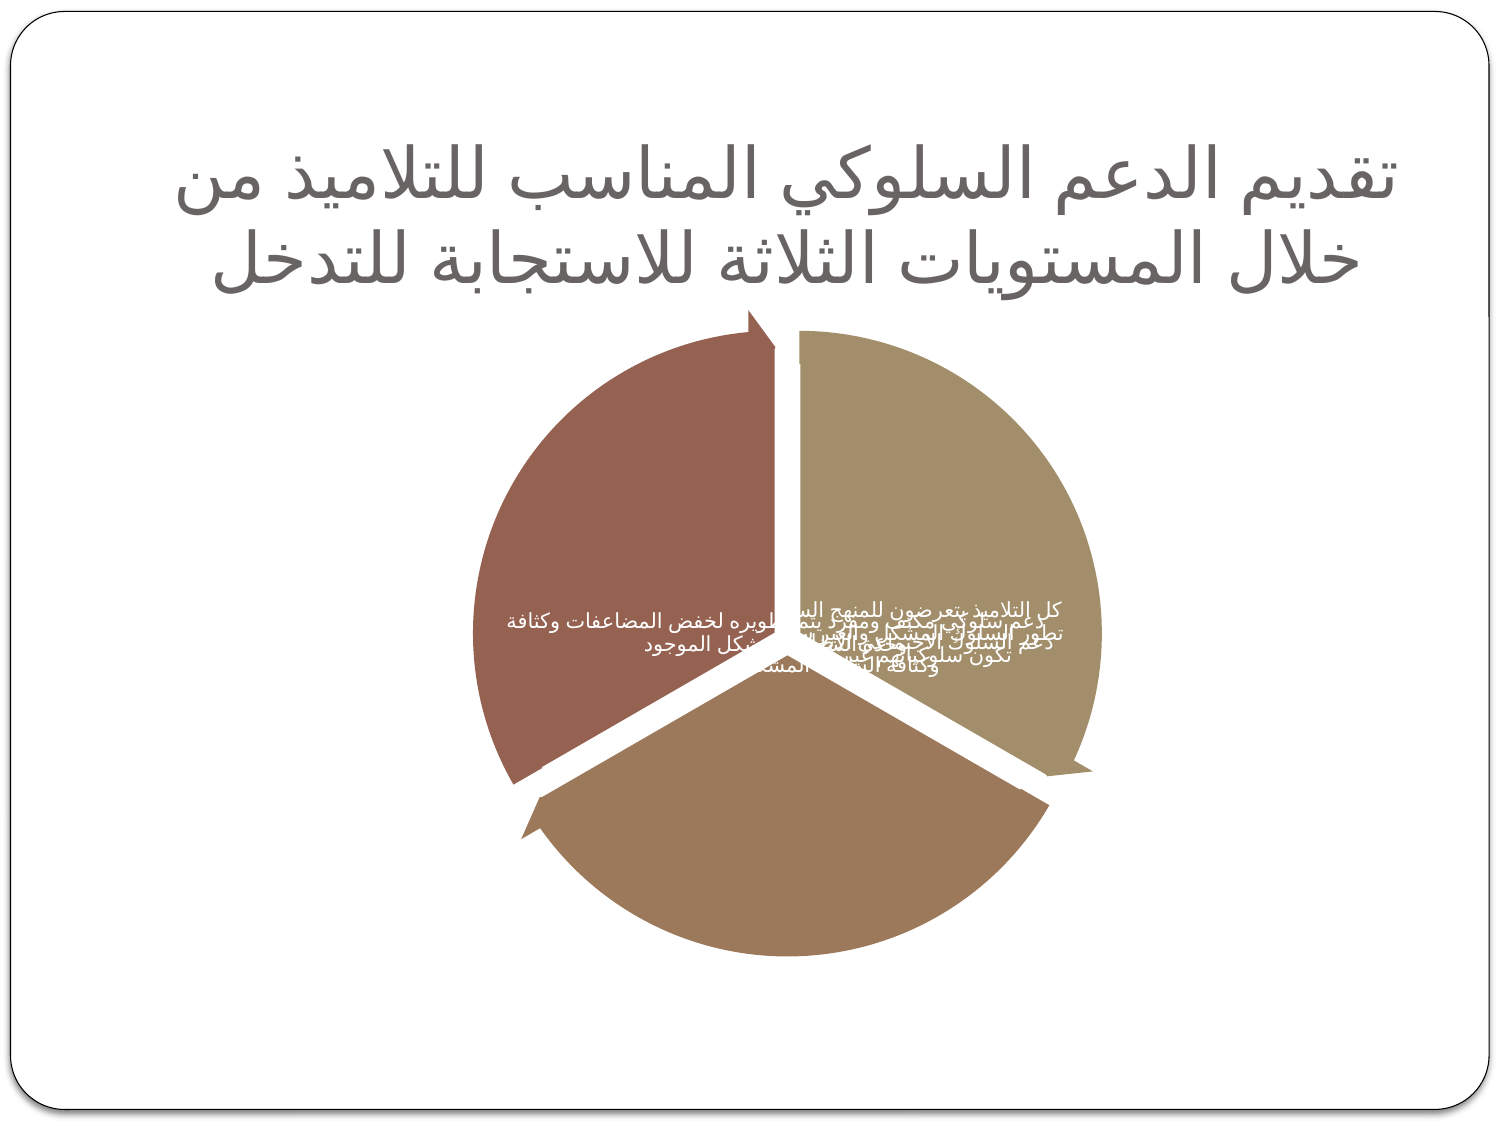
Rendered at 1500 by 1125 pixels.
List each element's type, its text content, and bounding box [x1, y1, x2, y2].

title تقديم الدعم السلوكي المناسب للتلاميذ من خلال المستويات الثلاثة للاستجابة للتدخل [150, 45, 1425, 299]
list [149, 299, 1426, 988]
